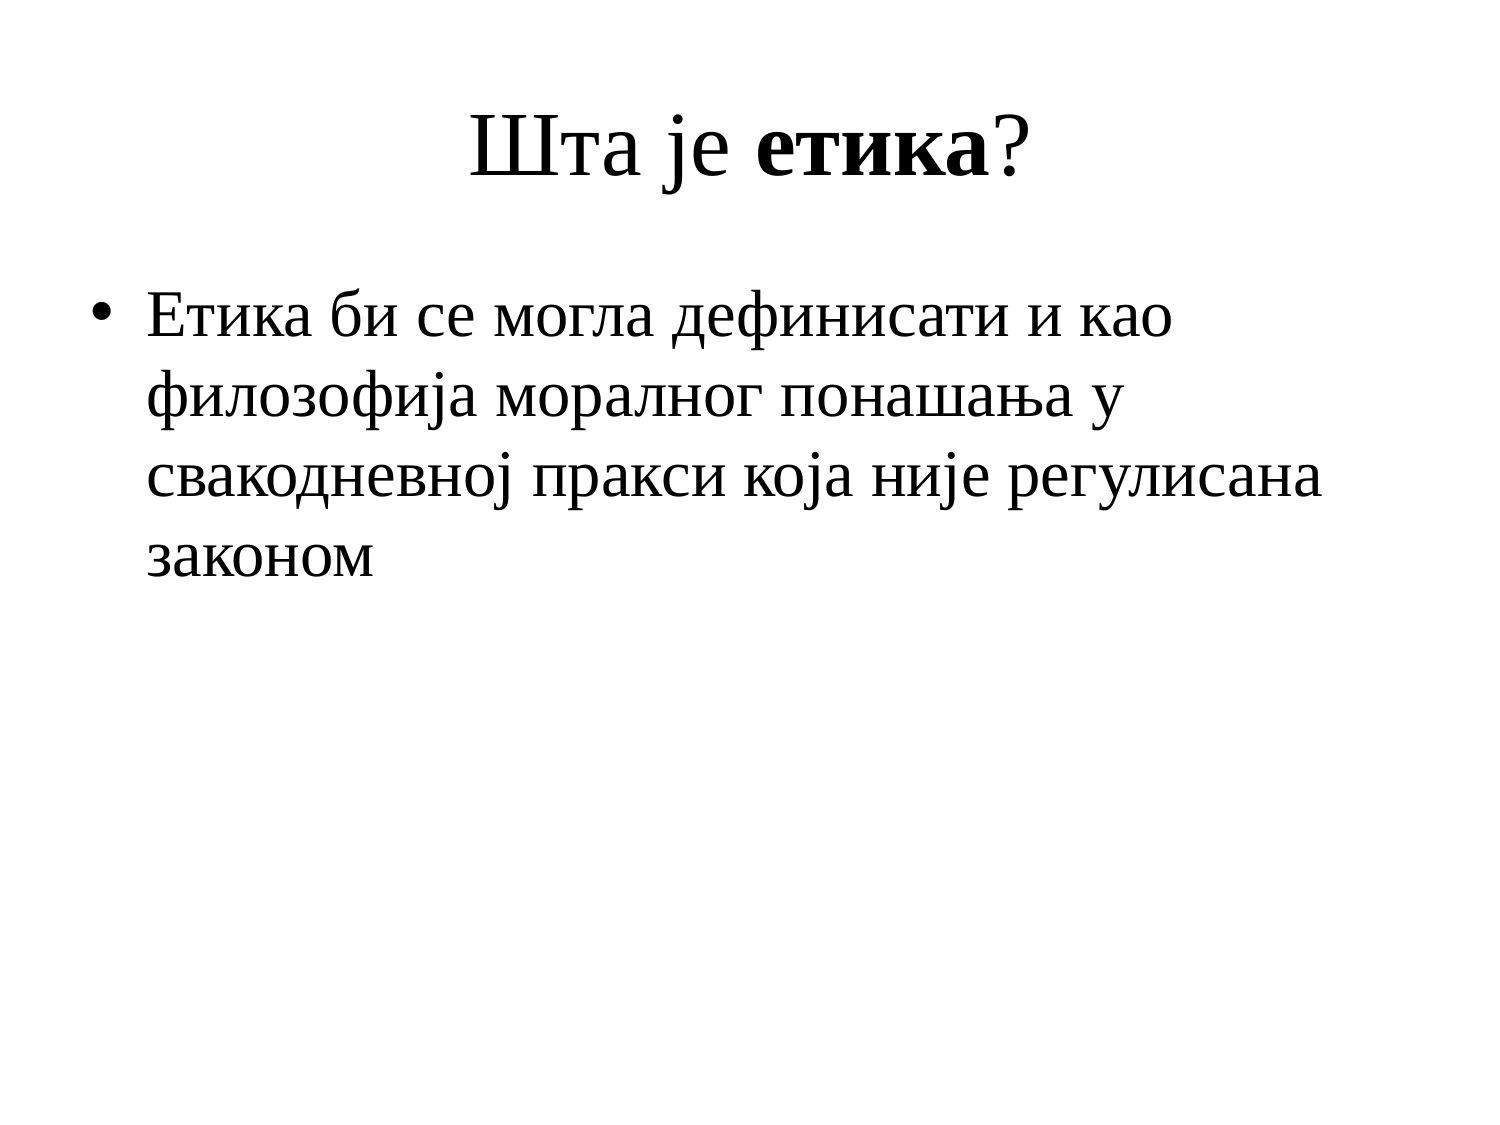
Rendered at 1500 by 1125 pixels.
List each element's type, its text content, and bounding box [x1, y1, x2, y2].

title Шта је етика? [75, 45, 1425, 233]
list Етика би се могла дефинисати и као филозофија моралног понашања у свакодневној пракси која није регулисана законом [75, 262, 1425, 1005]
